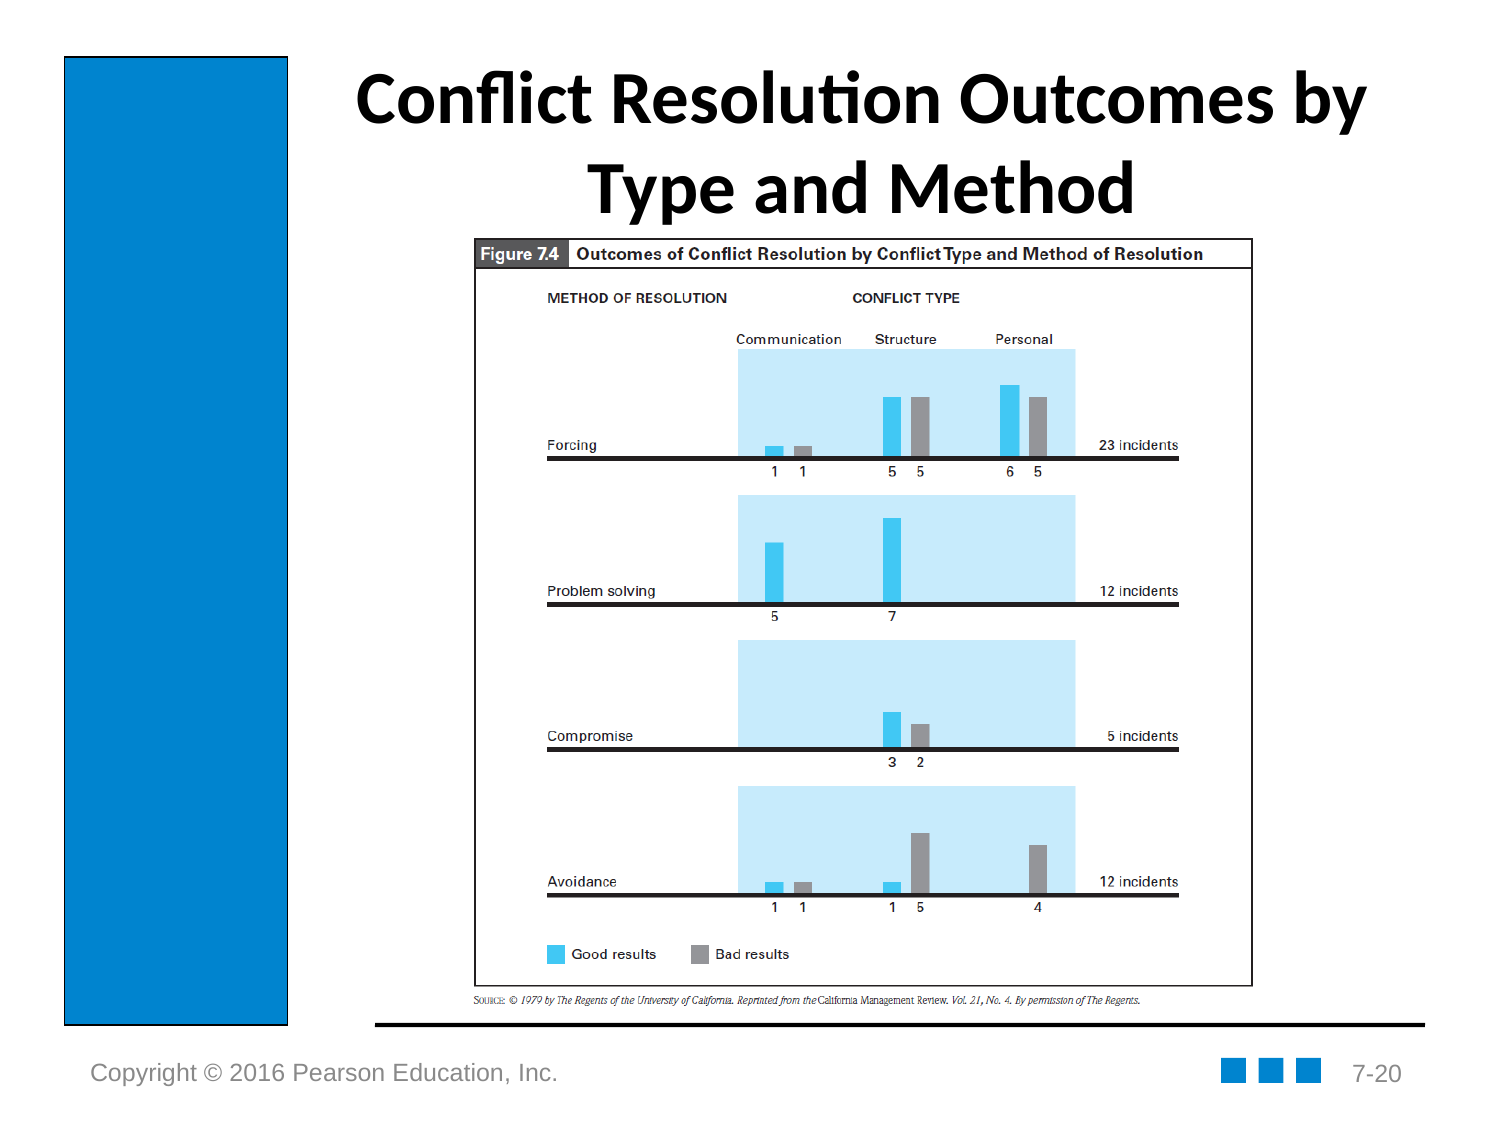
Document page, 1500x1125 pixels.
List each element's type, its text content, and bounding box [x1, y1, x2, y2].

text_box 7-20 [1333, 1050, 1421, 1095]
title Conflict Resolution Outcomes by Type and Method [300, 45, 1425, 233]
text_box Copyright © 2016 Pearson Education, Inc. [75, 1055, 625, 1088]
text_box [1258, 1057, 1284, 1083]
text_box [64, 56, 288, 1025]
text_box [1221, 1057, 1246, 1083]
text_box [1296, 1057, 1321, 1083]
picture [470, 232, 1255, 1009]
